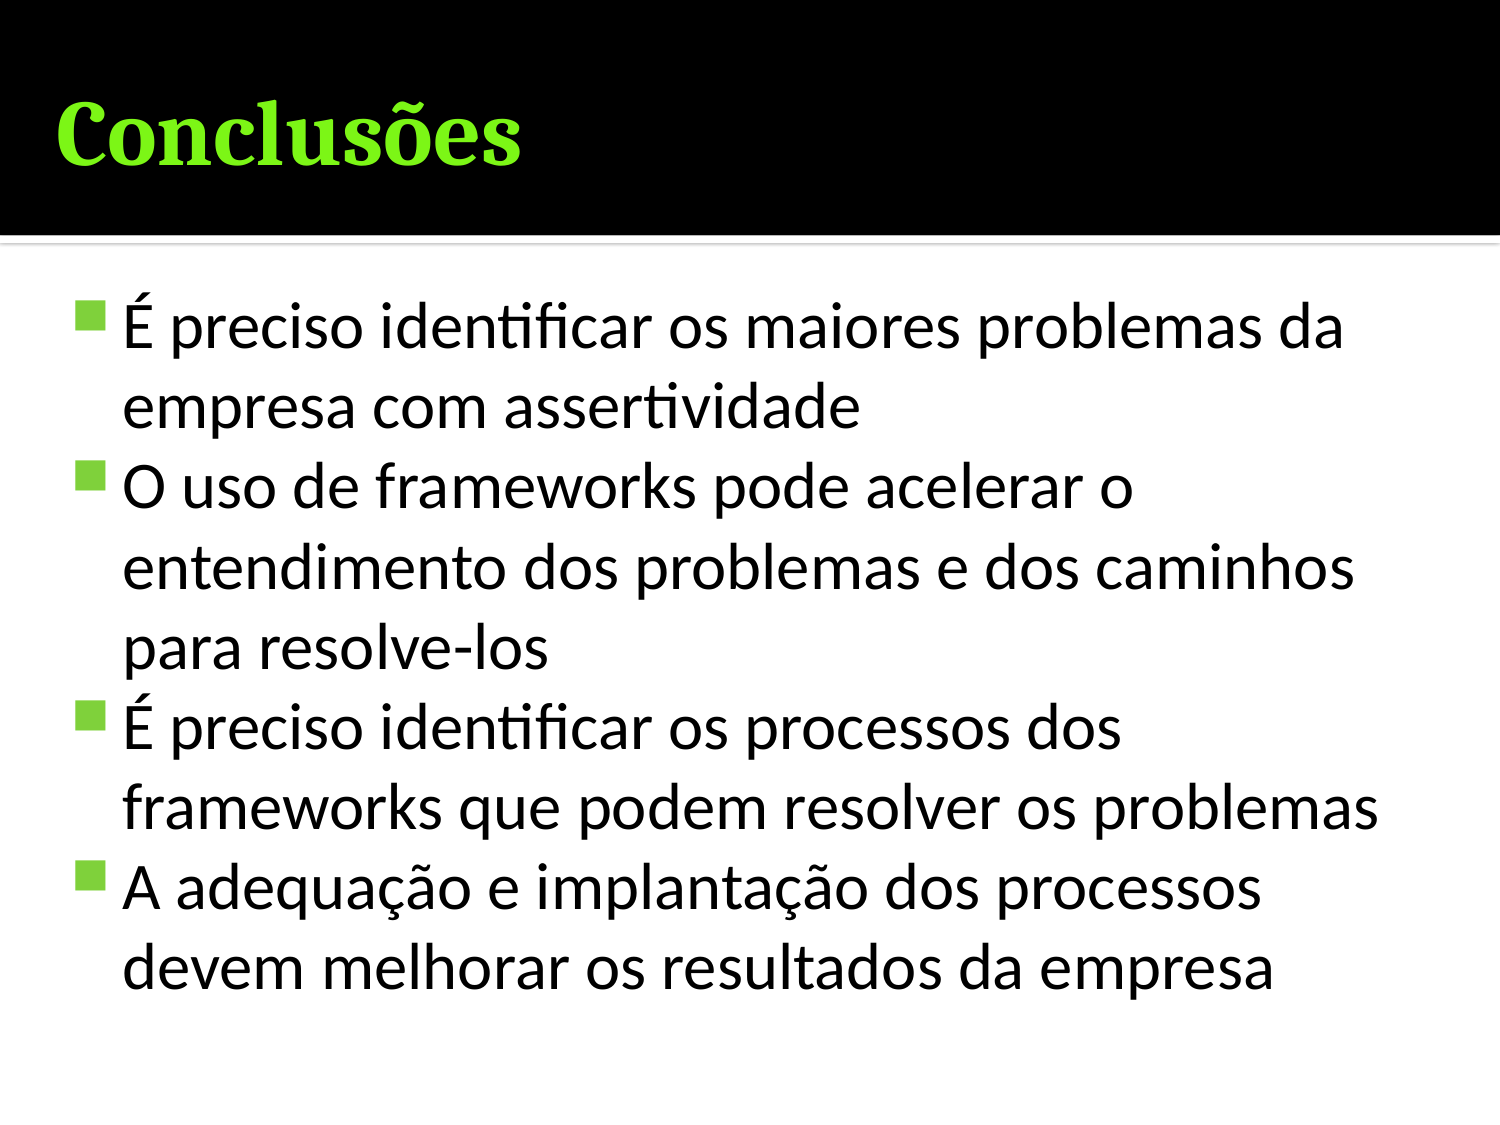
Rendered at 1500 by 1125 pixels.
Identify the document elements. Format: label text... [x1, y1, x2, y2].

list É preciso identificar os maiores problemas da empresa com assertividade O uso de frameworks pode acelerar o entendimento dos problemas e dos caminhos para resolve-los É preciso identificar os processos dos frameworks que podem resolver os problemas A adequação e implantação dos processos devem melhorar os resultados da empresa [41, 267, 1459, 1094]
title Conclusões [41, 25, 1459, 231]
